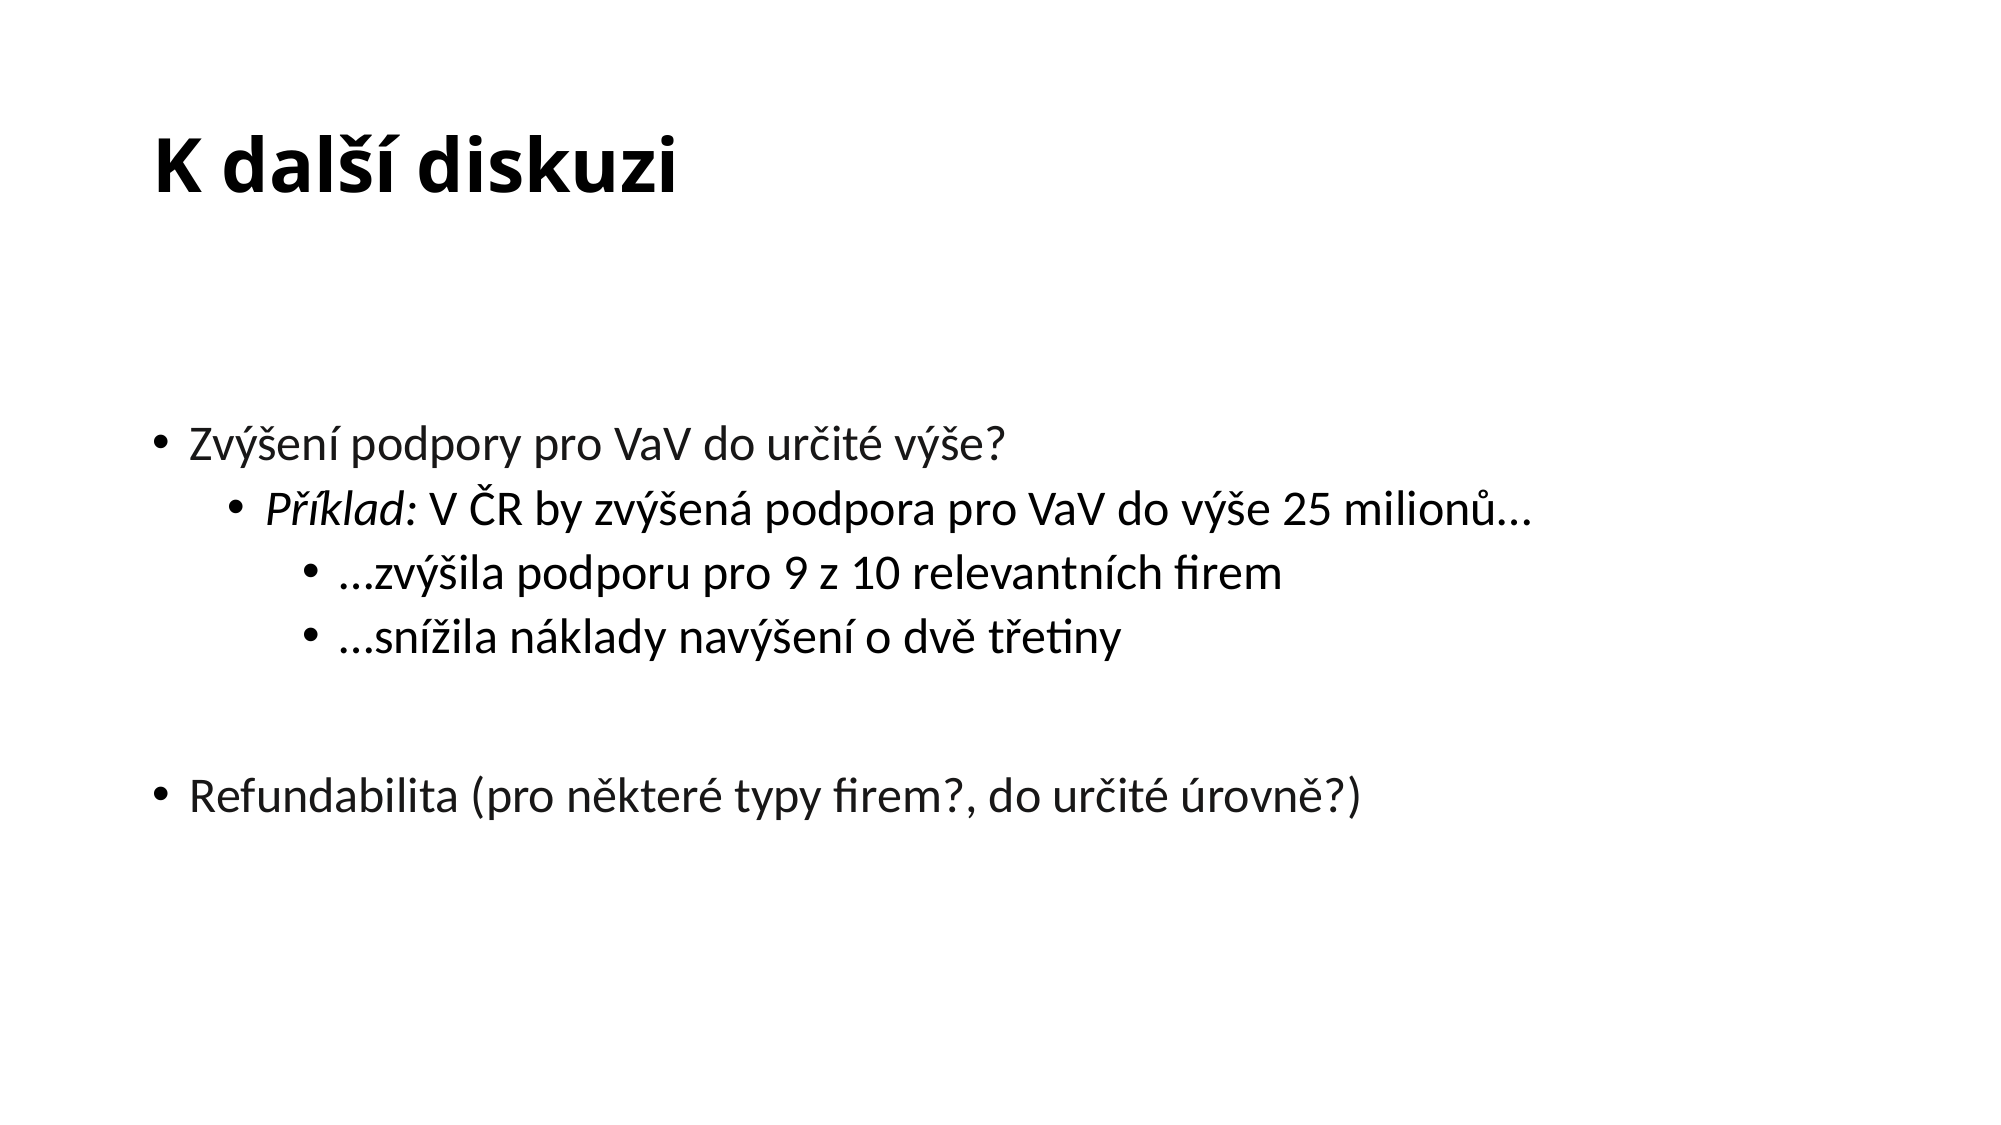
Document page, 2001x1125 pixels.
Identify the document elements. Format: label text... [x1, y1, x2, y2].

title K další diskuzi [137, 59, 1954, 278]
list Zvýšení podpory pro VaV do určité výše? Příklad: V ČR by zvýšená podpora pro VaV do výše 25 milionů… …zvýšila podporu pro 9 z 10 relevantních firem …snížila náklady navýšení o dvě třetiny Refundabilita (pro některé typy firem?, do určité úrovně?) [137, 329, 1969, 1125]
